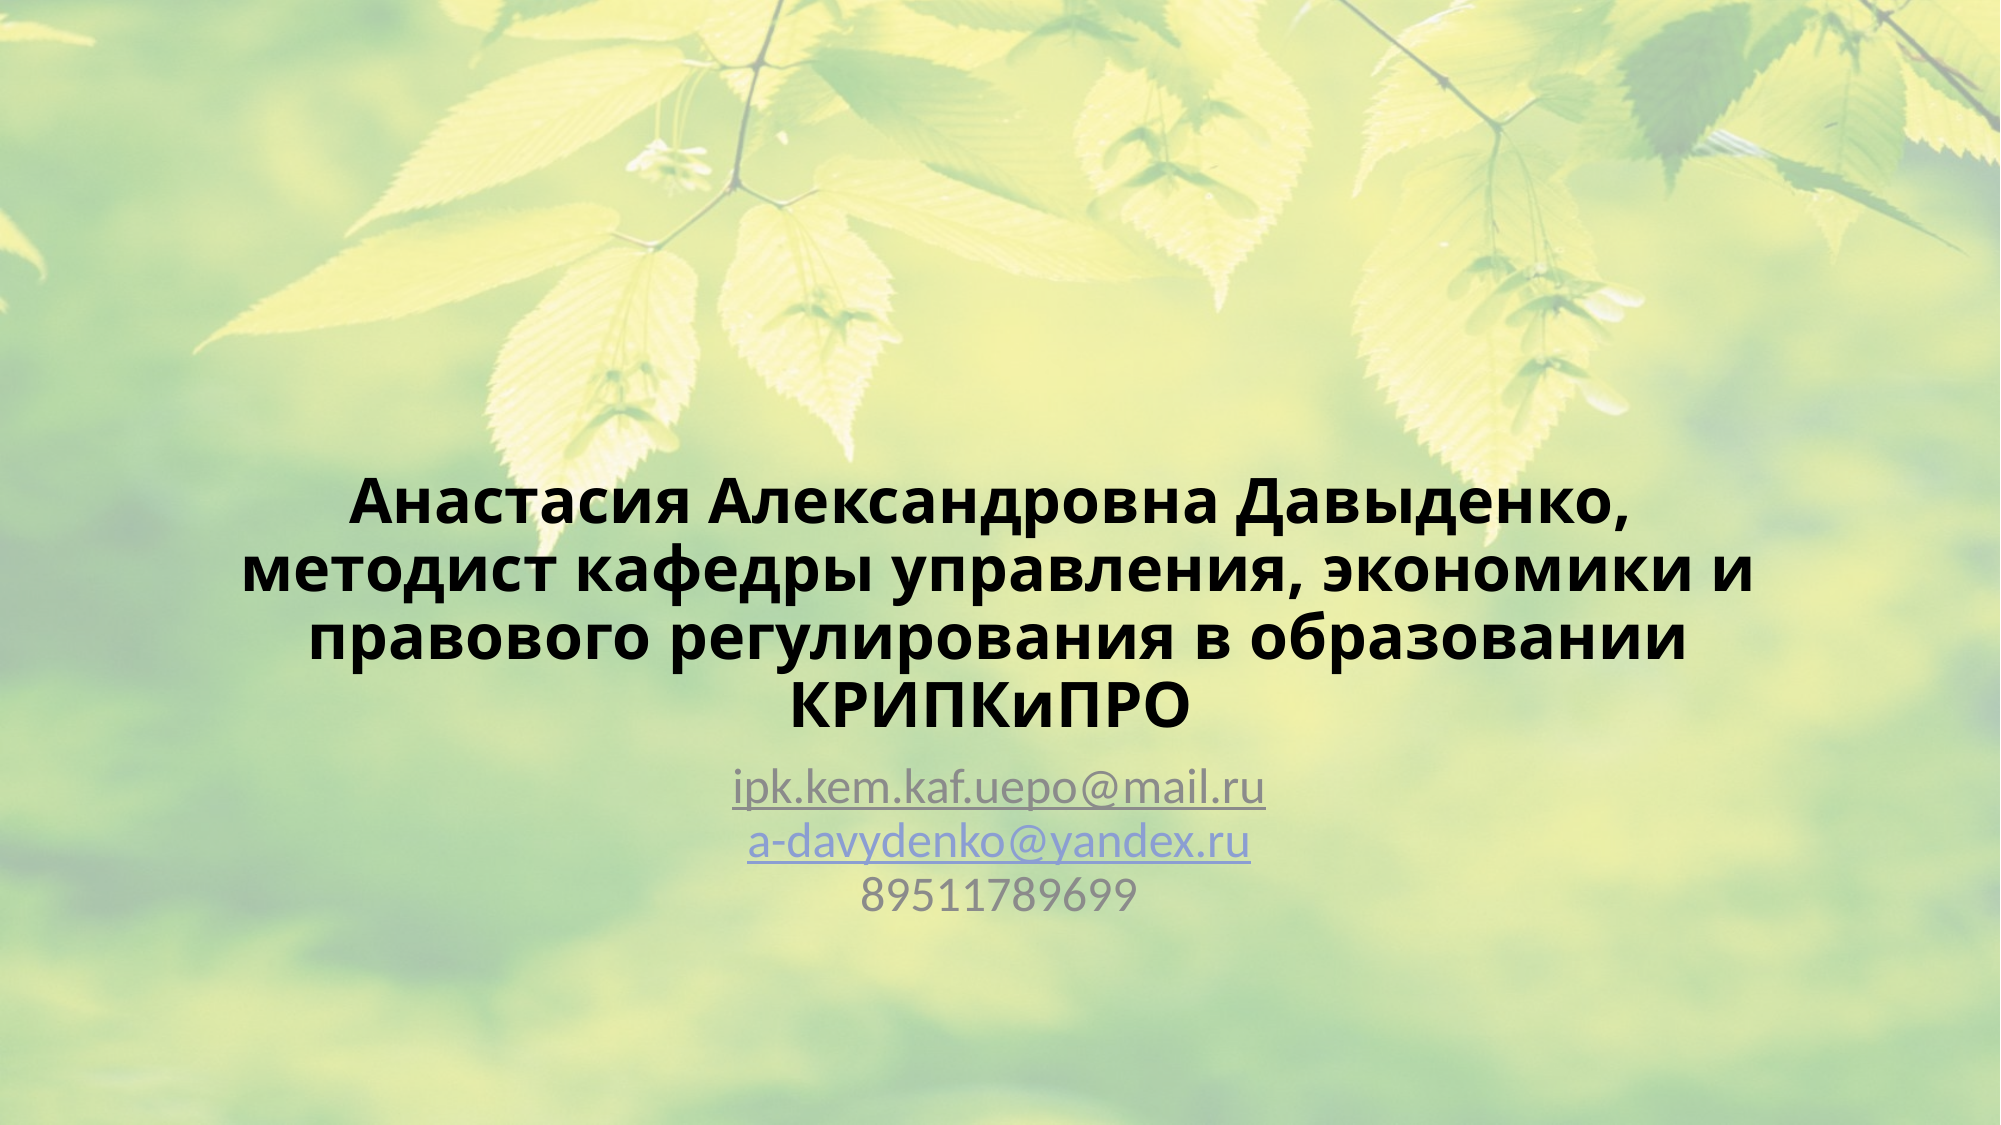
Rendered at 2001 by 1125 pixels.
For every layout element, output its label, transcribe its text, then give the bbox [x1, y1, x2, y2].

list ipk.kem.kaf.uepo@mail.ru a-davydenko@yandex.ru 89511789699 [136, 752, 1862, 999]
title Анастасия Александровна Давыденко, методист кафедры управления, экономики и правового регулирования в образовании КРИПКиПРО [136, 461, 1862, 749]
